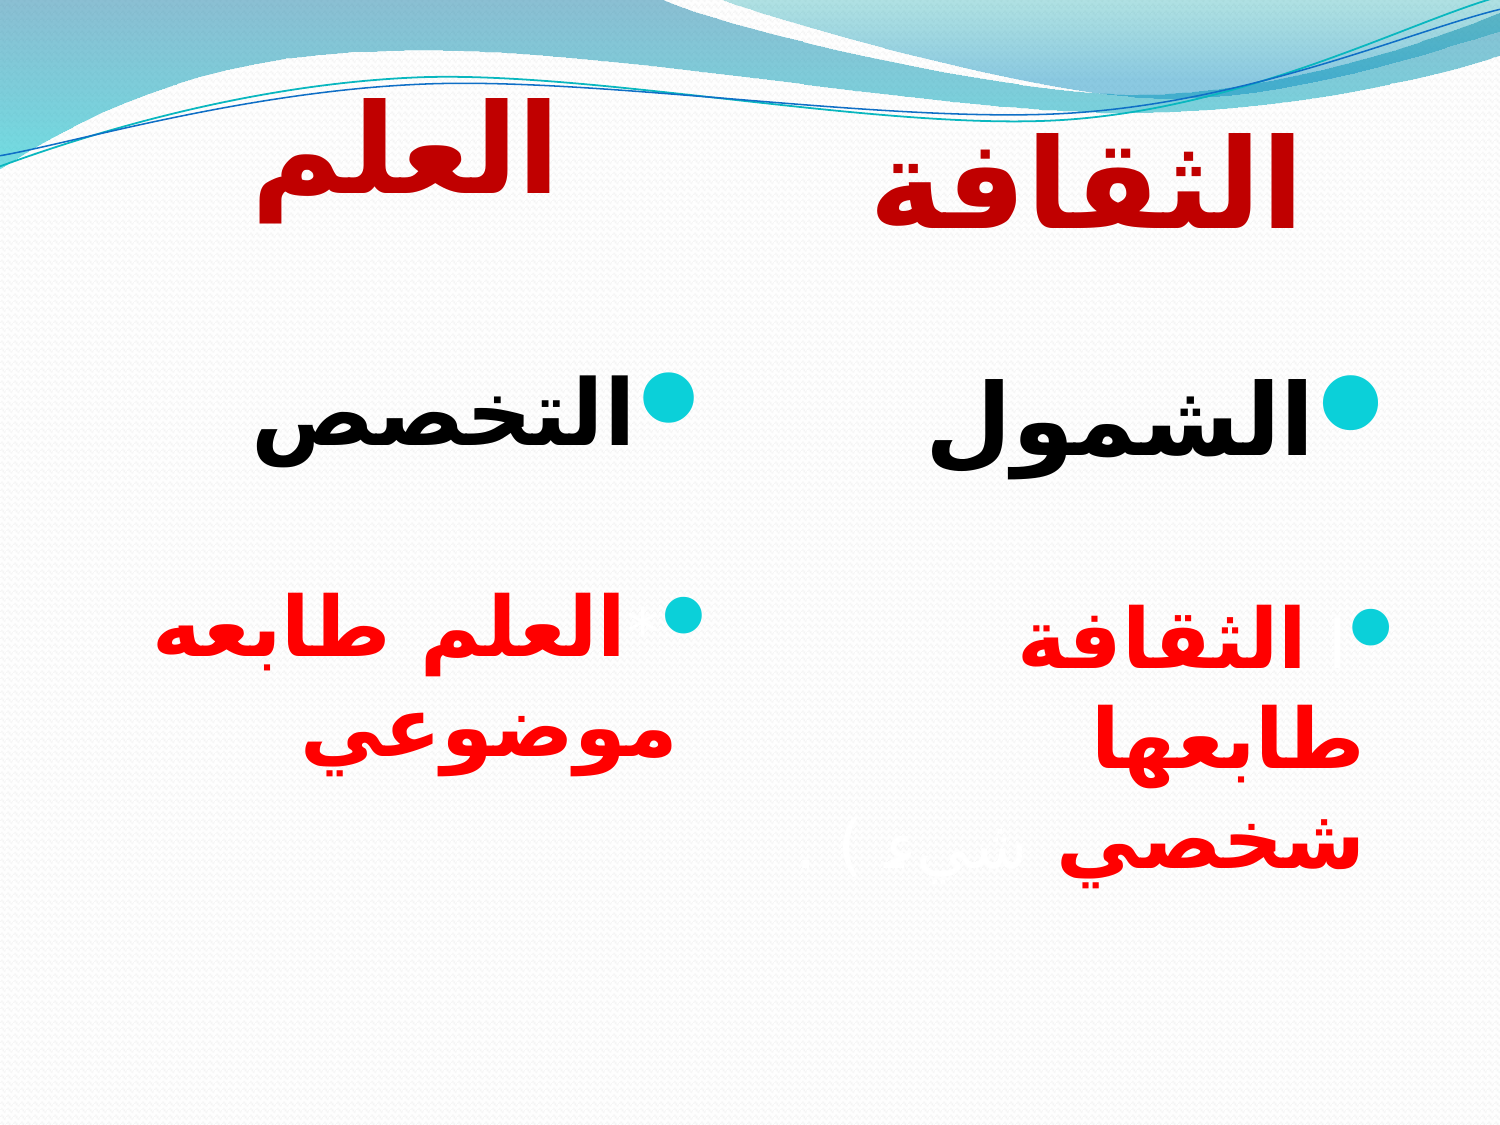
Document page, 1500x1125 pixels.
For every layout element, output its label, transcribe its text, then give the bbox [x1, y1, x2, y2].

list الثقافة [761, 101, 1425, 255]
list الشمول ا الثقافة طابعها شخصي شيء ) . [761, 255, 1425, 1044]
list التخصص *العلم طابعه موضوعي [75, 255, 738, 1044]
list العلم [75, 101, 738, 255]
